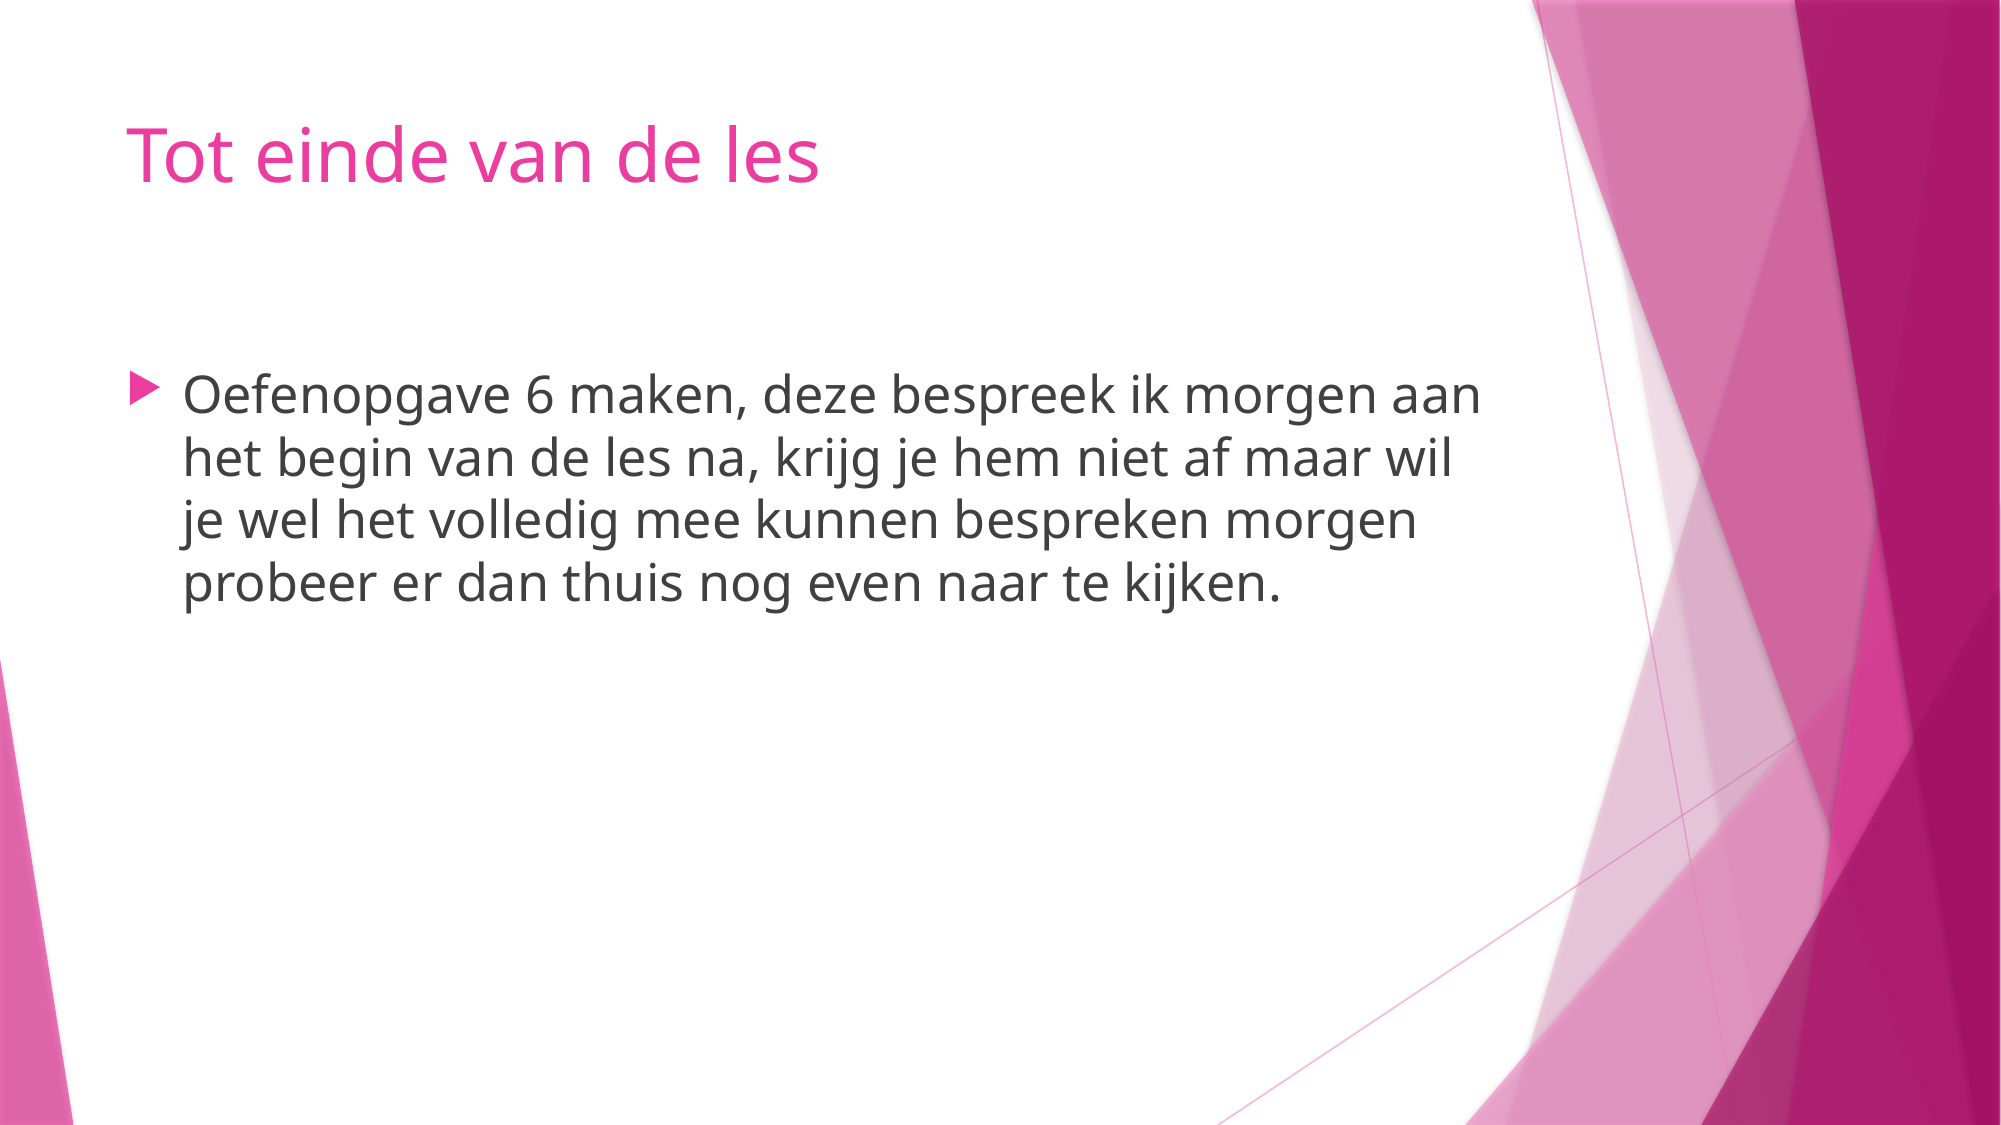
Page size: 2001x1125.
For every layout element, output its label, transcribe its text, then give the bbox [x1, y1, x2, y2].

list Oefenopgave 6 maken, deze bespreek ik morgen aan het begin van de les na, krijg je hem niet af maar wil je wel het volledig mee kunnen bespreken morgen probeer er dan thuis nog even naar te kijken. [111, 354, 1522, 992]
title Tot einde van de les [111, 99, 1522, 317]
